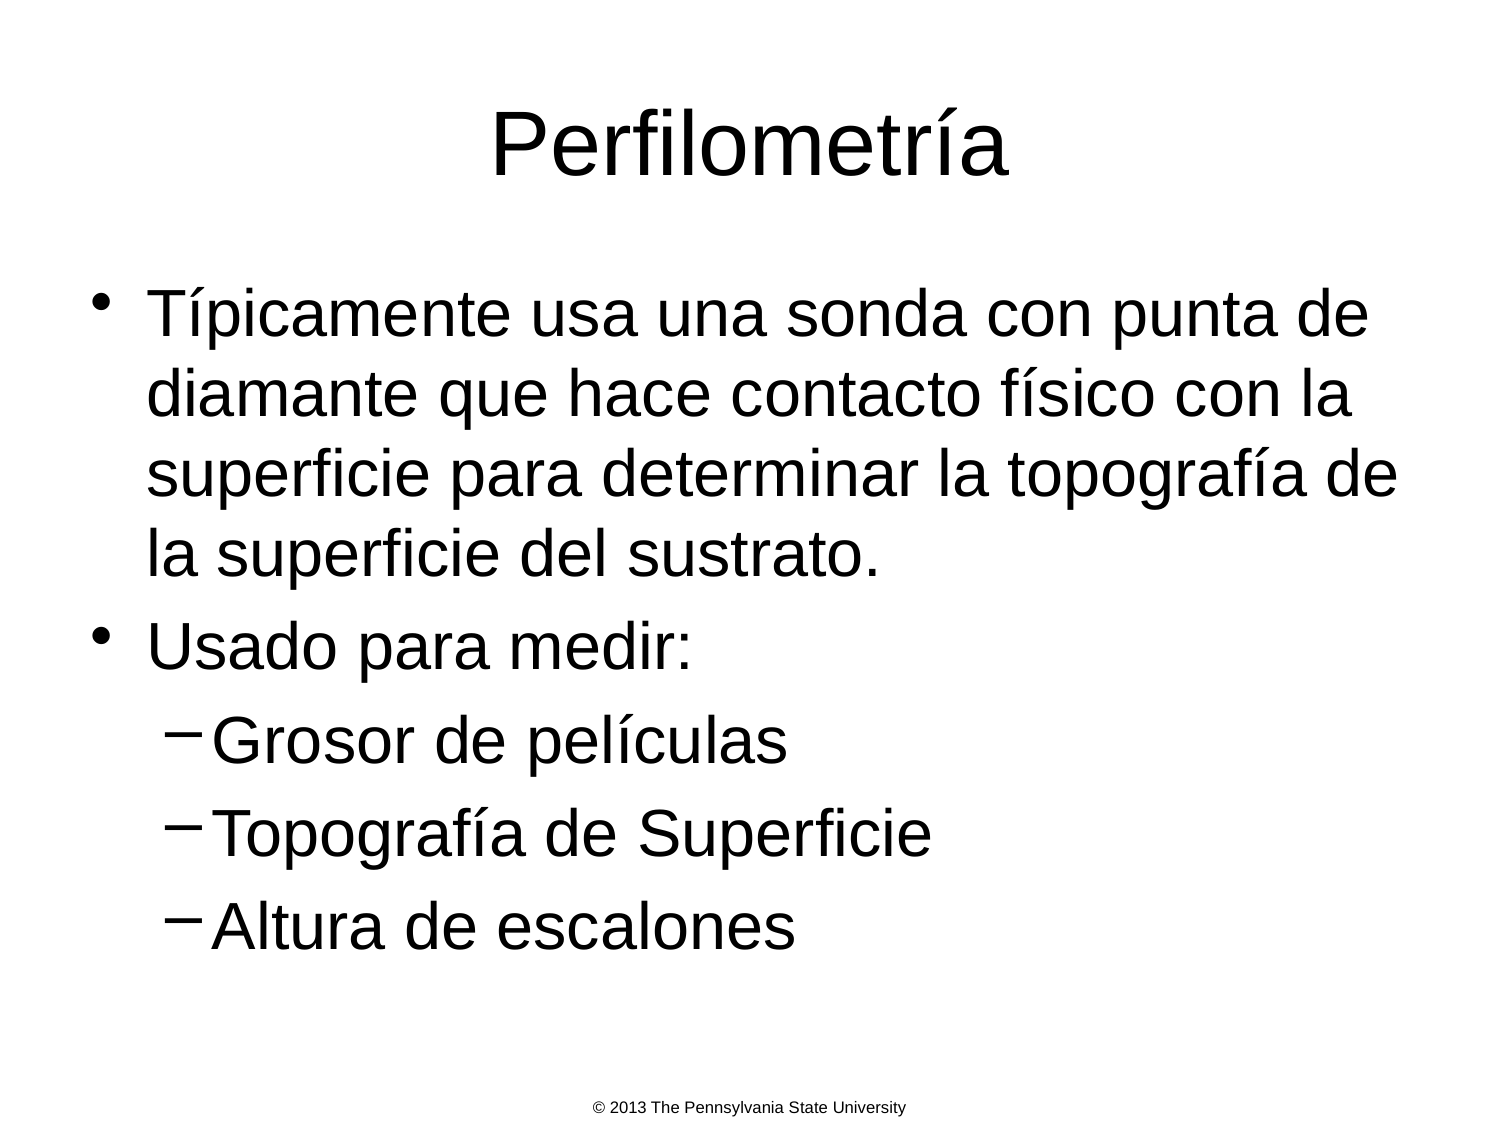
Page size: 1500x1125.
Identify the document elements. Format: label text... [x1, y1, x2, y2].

list Típicamente usa una sonda con punta de diamante que hace contacto físico con la superficie para determinar la topografía de la superficie del sustrato. Usado para medir: Grosor de películas Topografía de Superficie Altura de escalones [74, 262, 1426, 951]
title Perfilometría [74, 44, 1426, 233]
